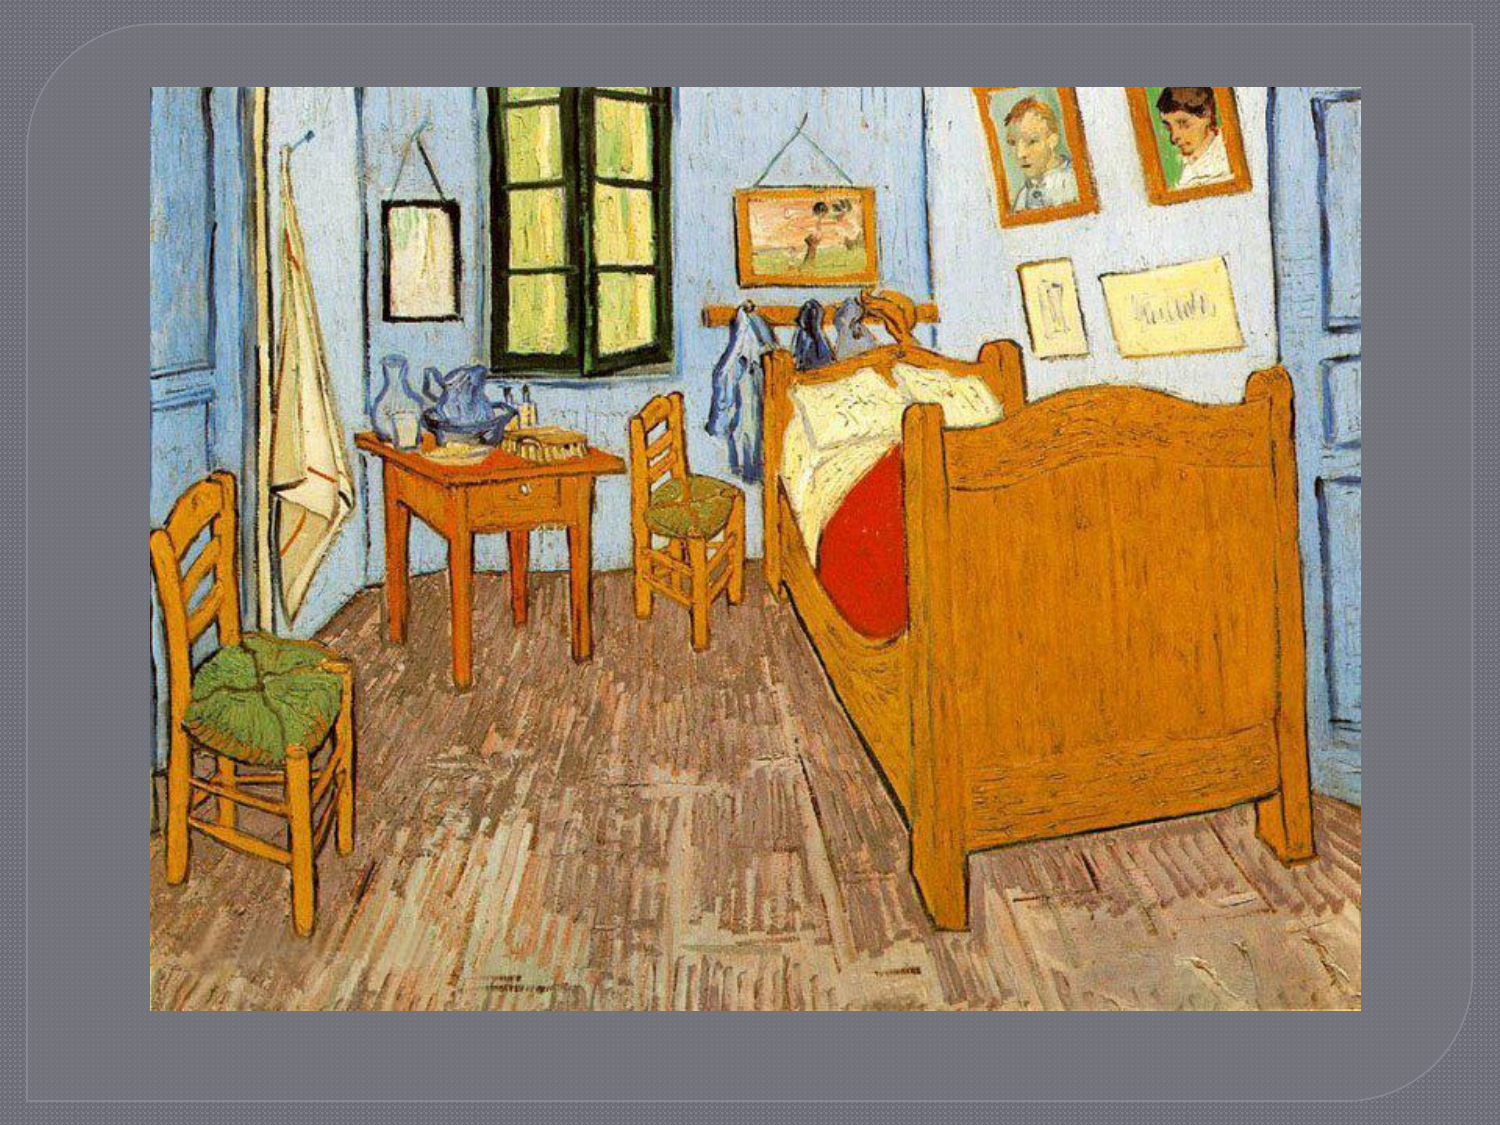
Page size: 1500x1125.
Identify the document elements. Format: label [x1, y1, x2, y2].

picture [149, 87, 1362, 1012]
